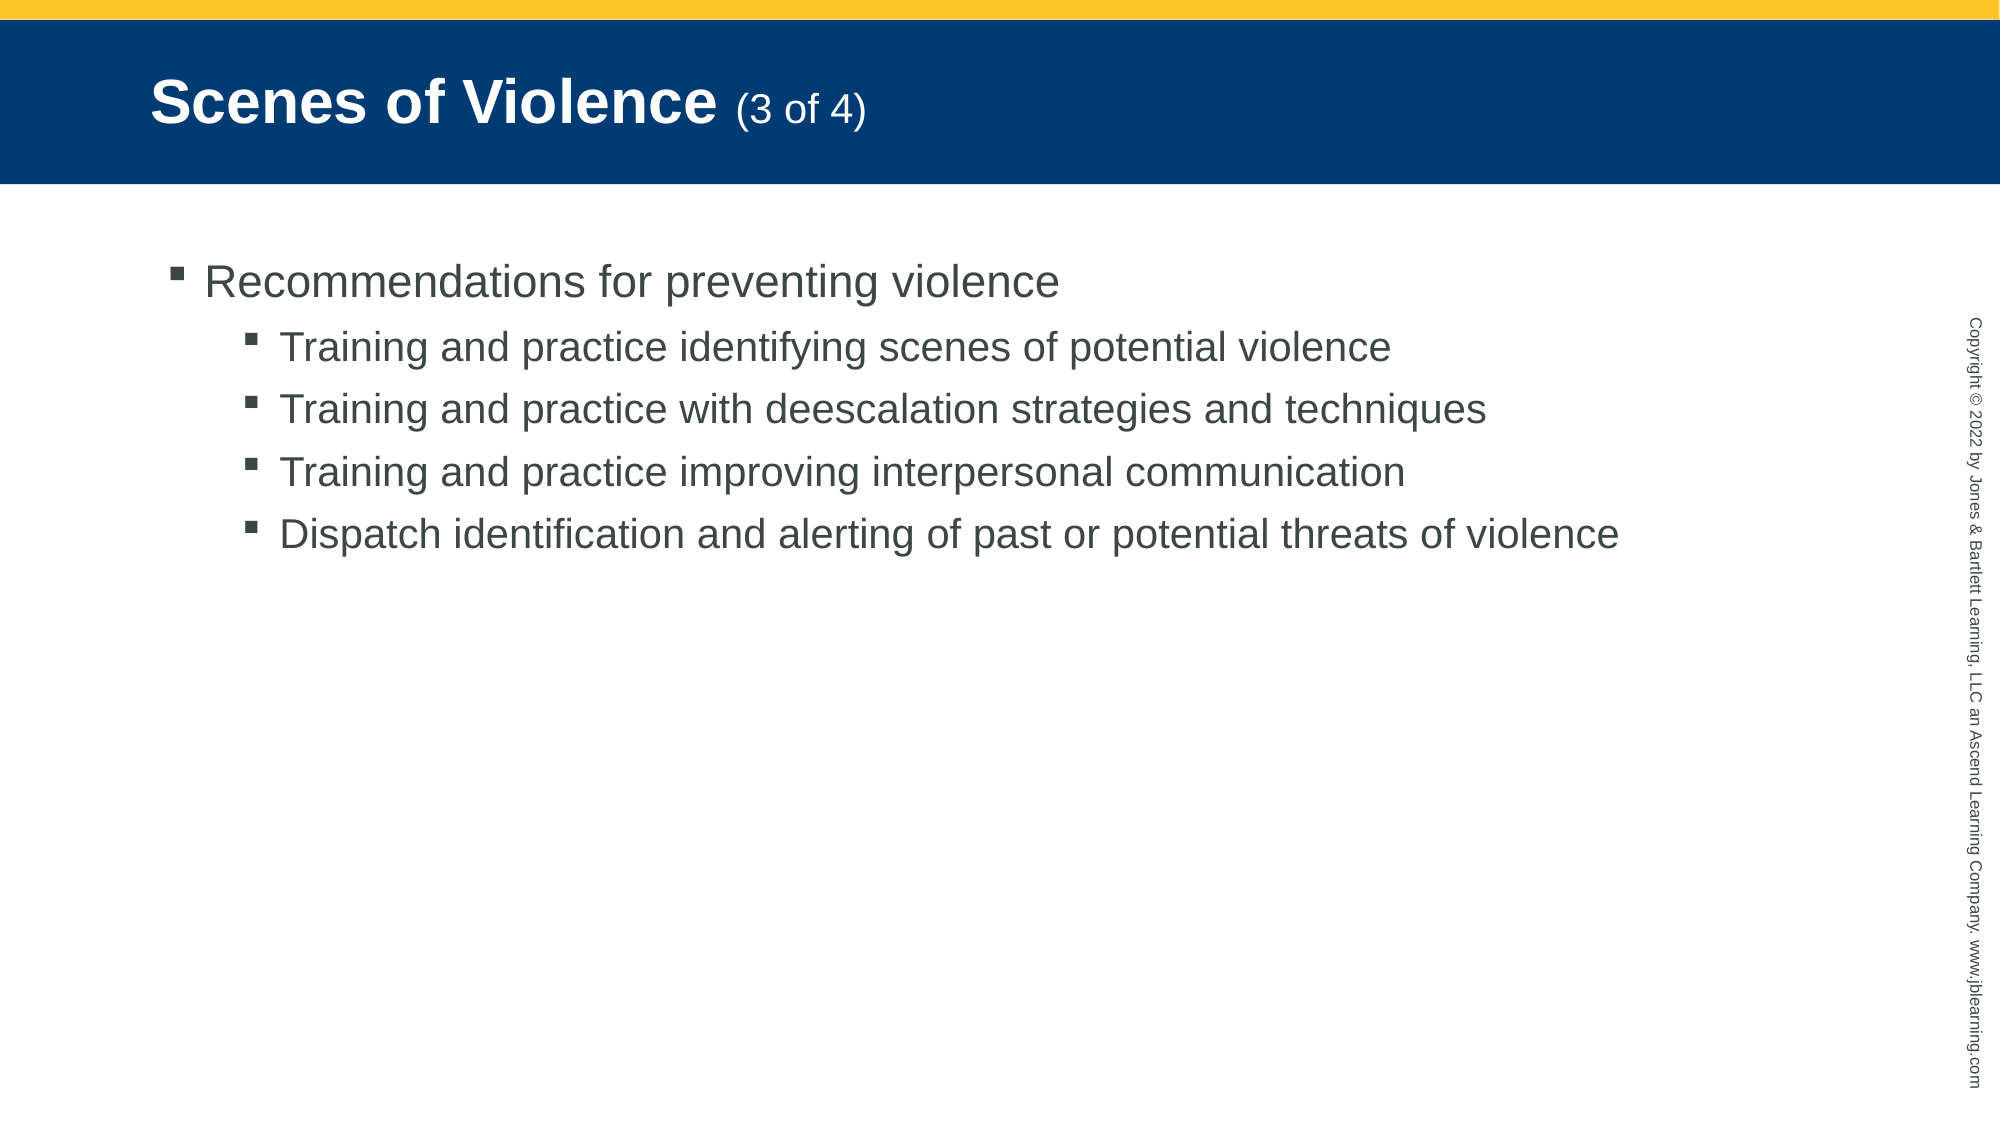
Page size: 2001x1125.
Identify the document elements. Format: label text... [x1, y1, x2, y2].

title Scenes of Violence (3 of 4) [0, 19, 2000, 185]
list Recommendations for preventing violence Training and practice identifying scenes of potential violence Training and practice with deescalation strategies and techniques Training and practice improving interpersonal communication Dispatch identification and alerting of past or potential threats of violence [151, 244, 1840, 1016]
